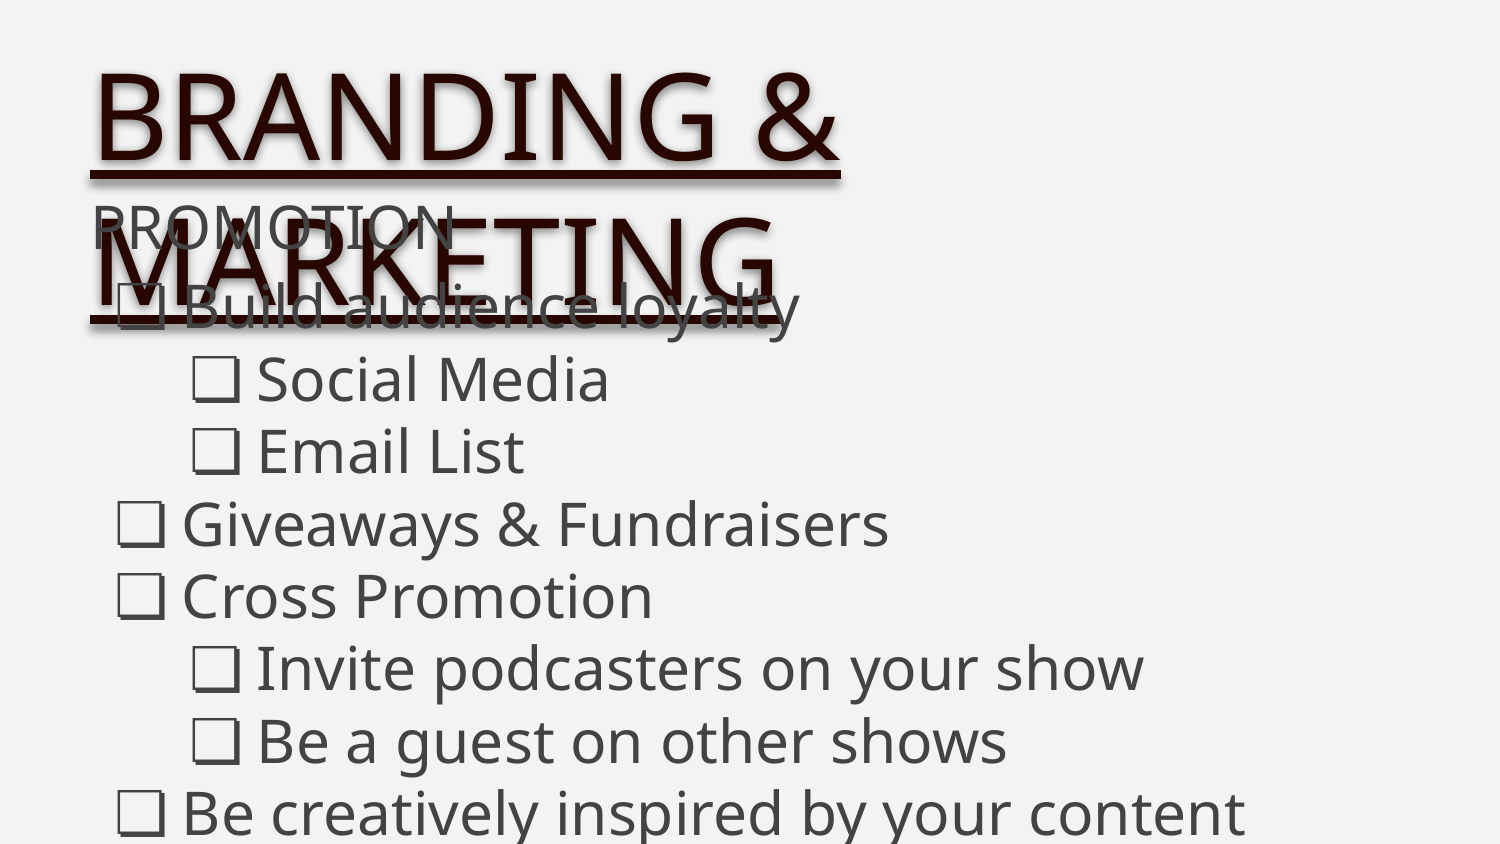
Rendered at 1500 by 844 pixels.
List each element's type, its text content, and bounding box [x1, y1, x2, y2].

text_box PROMOTION [75, 174, 1425, 247]
text_box BRANDING & MARKETING [75, 24, 1425, 174]
text_box Build audience loyalty Social Media Email List Giveaways & Fundraisers Cross Promotion Invite podcasters on your show Be a guest on other shows Be creatively inspired by your content [91, 253, 1425, 844]
